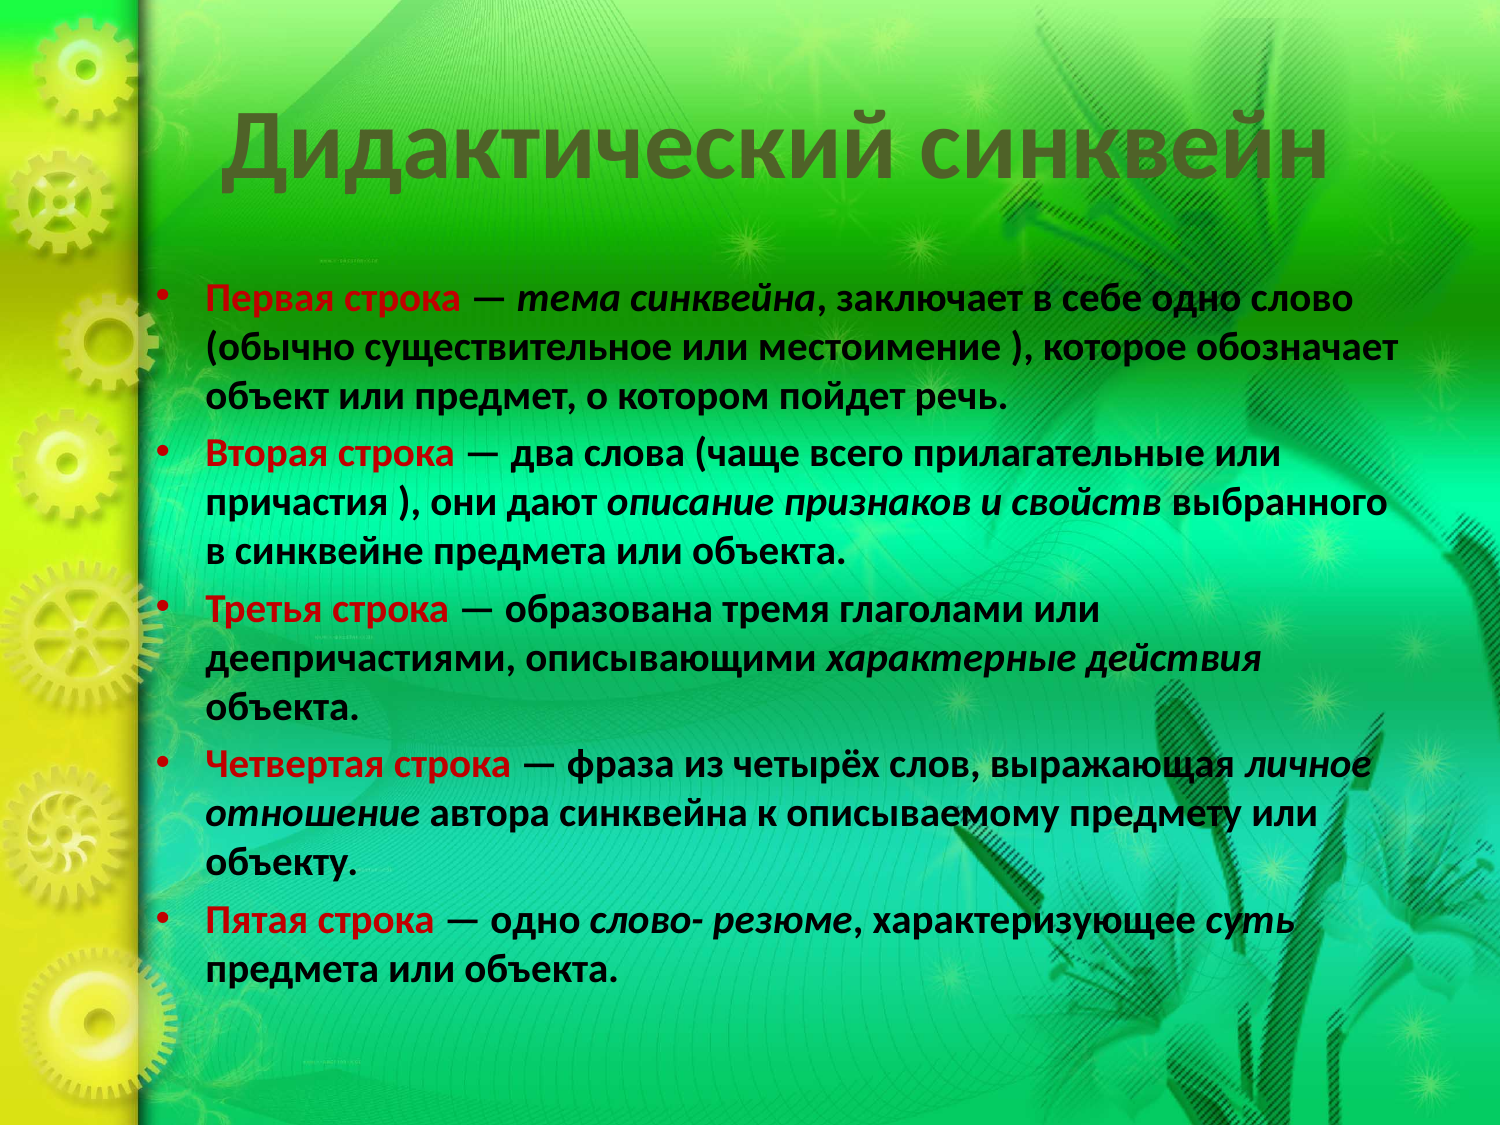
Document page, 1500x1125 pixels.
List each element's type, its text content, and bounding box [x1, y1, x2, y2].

list Первая строка — тема синквейна, заключает в себе одно слово (обычно существительное или местоимение ), которое обозначает объект или предмет, о котором пойдет речь. Вторая строка — два слова (чаще всего прилагательные или причастия ), они дают описание признаков и свойств выбранного в синквейне предмета или объекта. Третья строка — образована тремя глаголами или деепричастиями, описывающими характерные действия объекта. Четвертая строка — фраза из четырёх слов, выражающая личное отношение автора синквейна к описываемому предмету или объекту. Пятая строка — одно слово- резюме, характеризующее суть предмета или объекта. [140, 262, 1426, 1006]
title Дидактический синквейн [128, 45, 1425, 233]
picture [0, 0, 1500, 1125]
